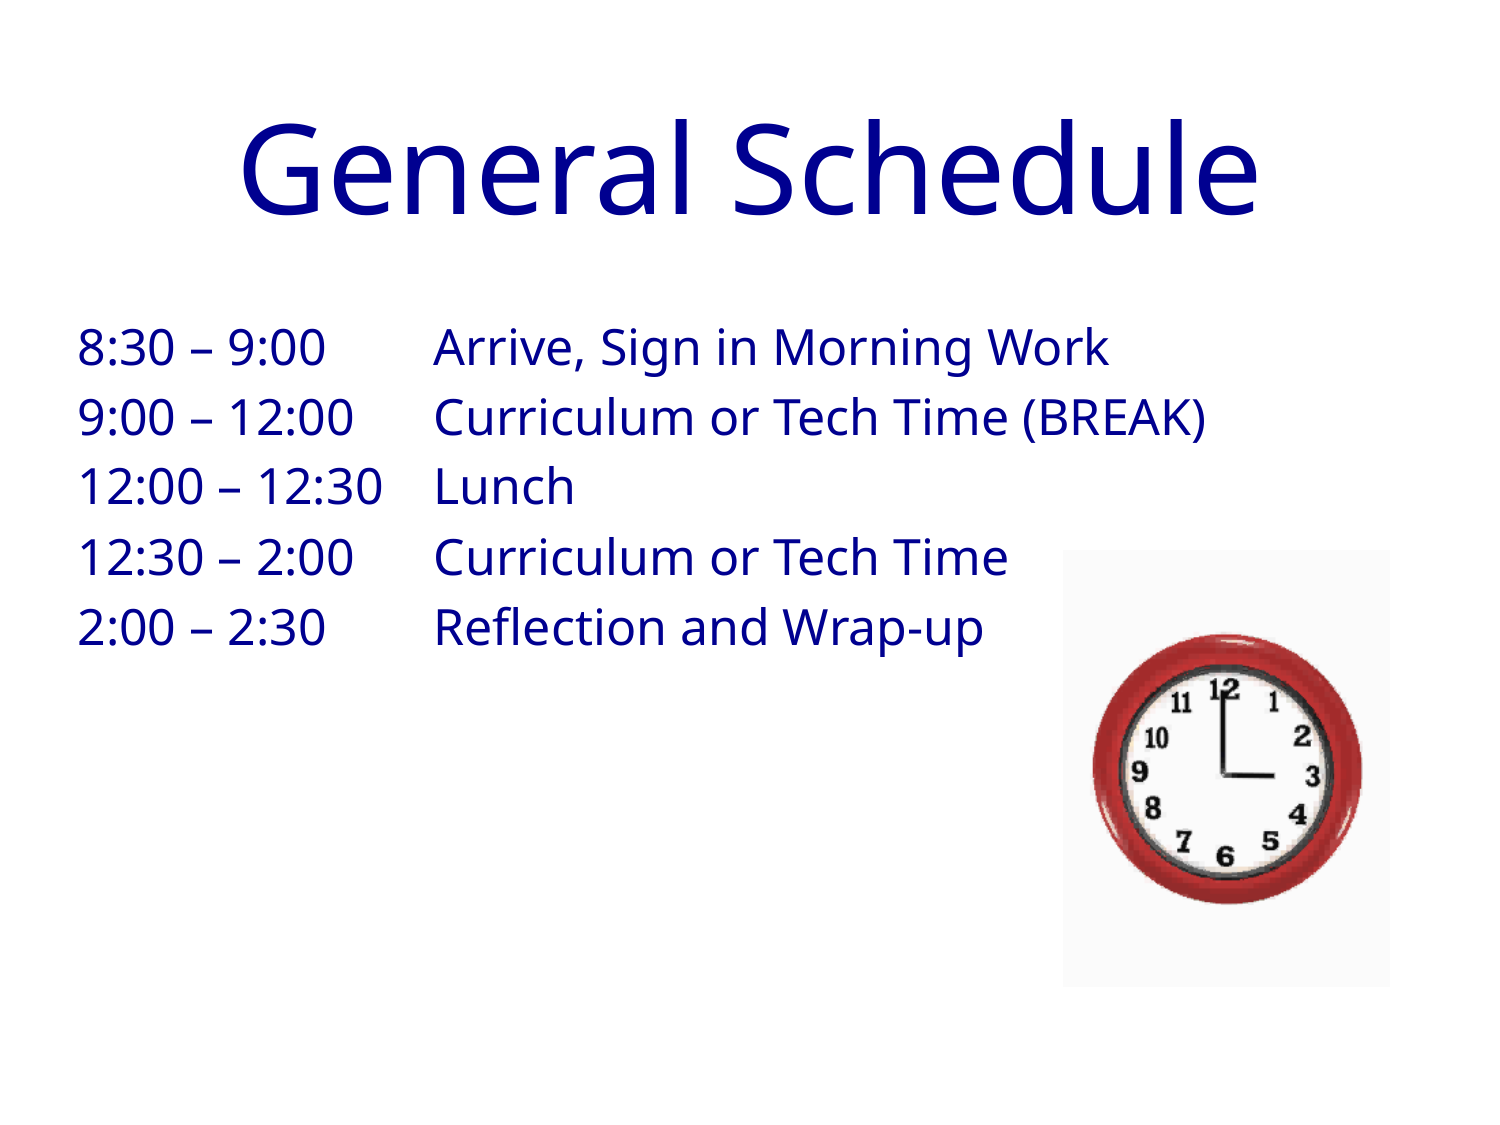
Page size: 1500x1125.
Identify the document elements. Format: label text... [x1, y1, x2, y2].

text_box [1062, 549, 1391, 988]
list 8:30 – 9:00 Arrive, Sign in Morning Work 9:00 – 12:00 Curriculum or Tech Time (BREAK) 12:00 – 12:30 Lunch 12:30 – 2:00 Curriculum or Tech Time 2:00 – 2:30 Reflection and Wrap-up [62, 237, 1438, 850]
title General Schedule [75, 70, 1425, 237]
